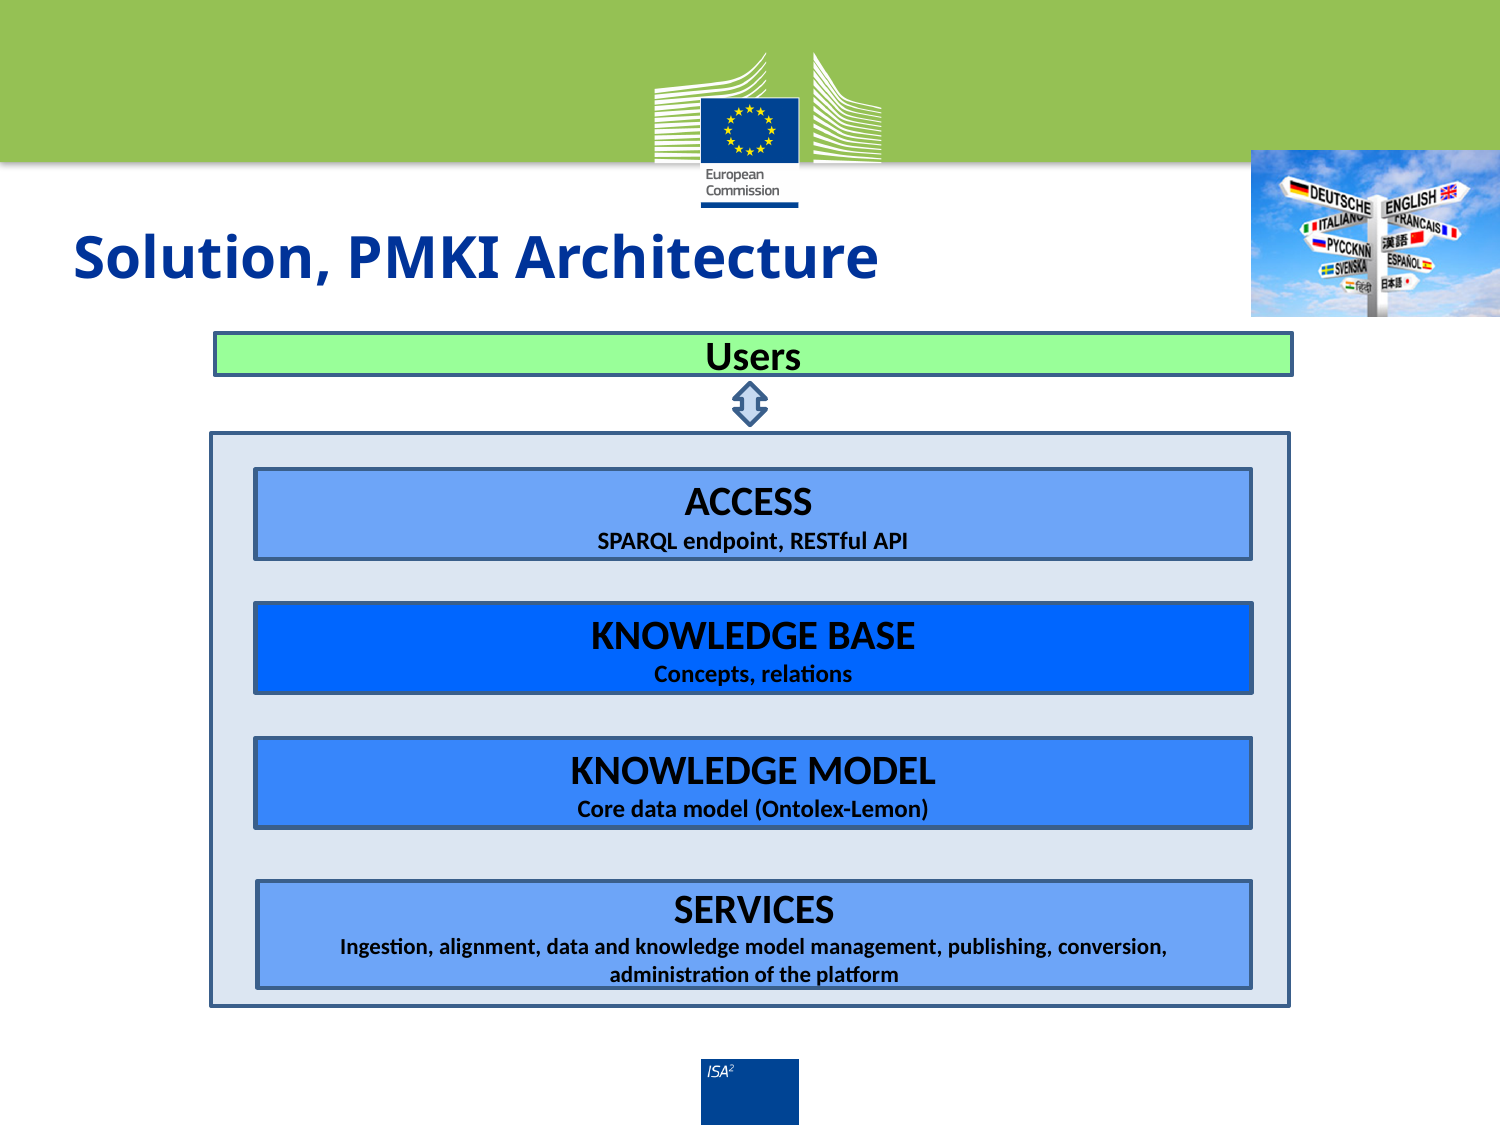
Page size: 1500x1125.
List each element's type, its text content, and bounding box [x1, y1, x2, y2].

picture [607, 7, 892, 207]
picture [701, 1059, 799, 1125]
picture [1251, 150, 1500, 317]
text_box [210, 332, 1293, 1007]
title Solution, PMKI Architecture [58, 207, 1246, 303]
